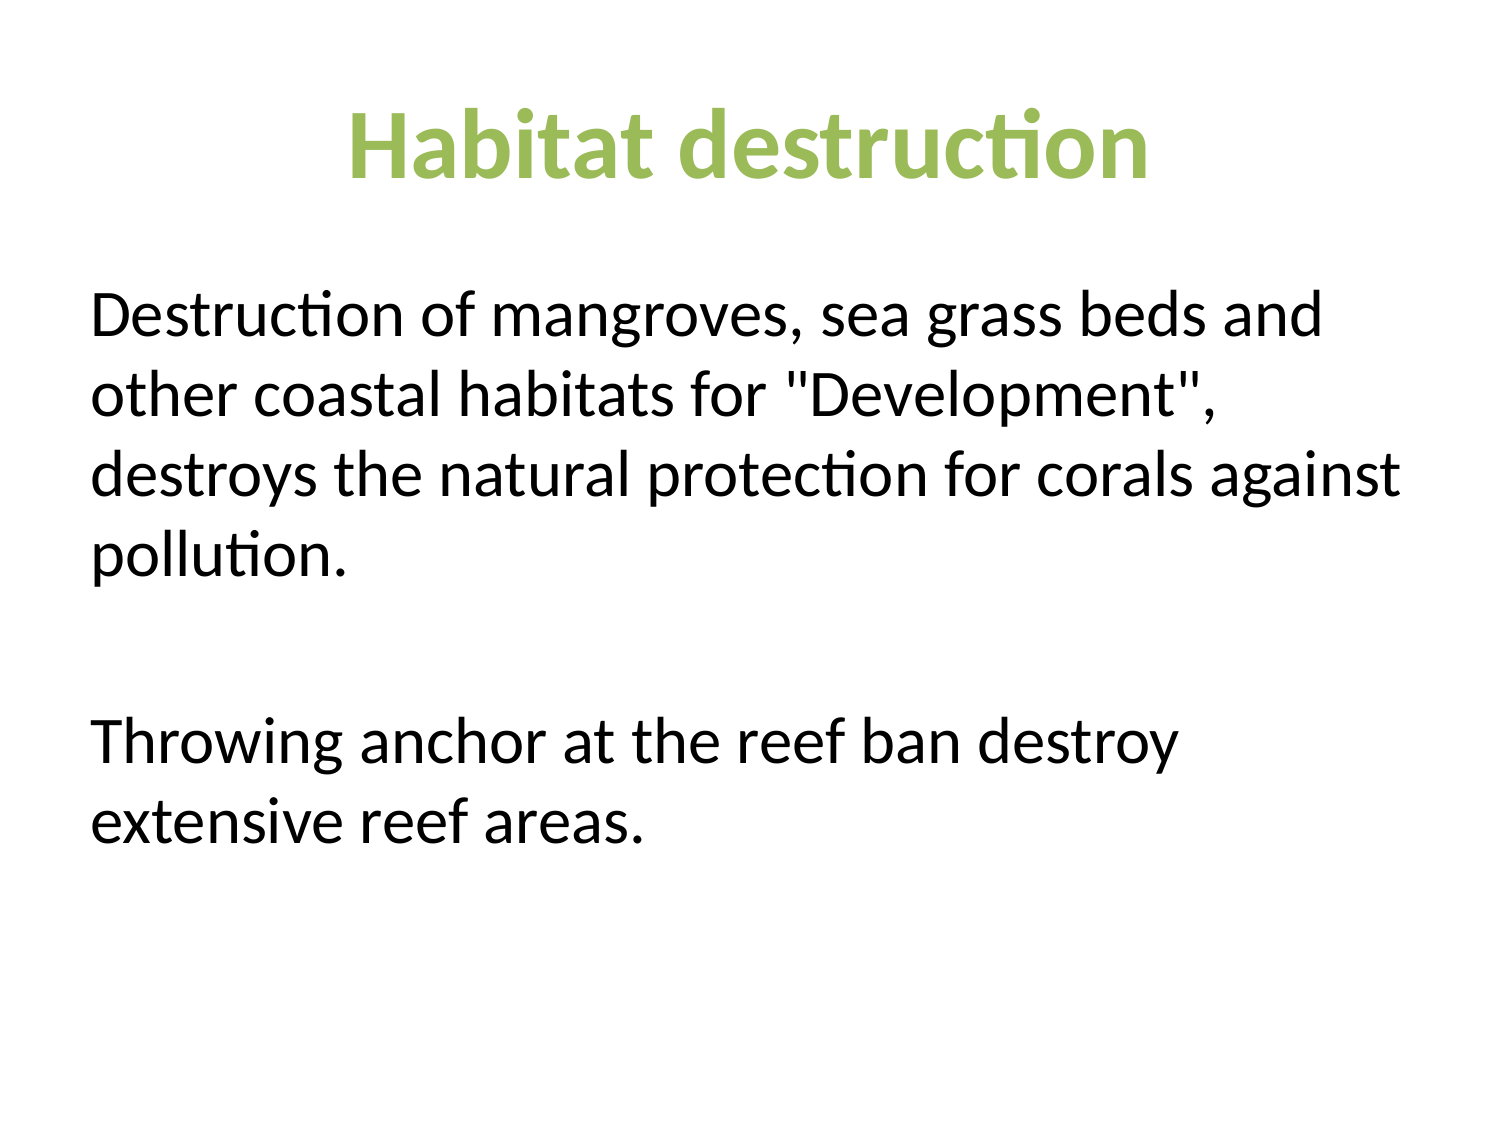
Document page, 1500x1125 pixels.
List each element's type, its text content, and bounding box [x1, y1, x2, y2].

list Destruction of mangroves, sea grass beds and other coastal habitats for "Development", destroys the natural protection for corals against pollution. Throwing anchor at the reef ban destroy extensive reef areas. [75, 262, 1425, 1005]
title Habitat destruction [75, 45, 1425, 233]
